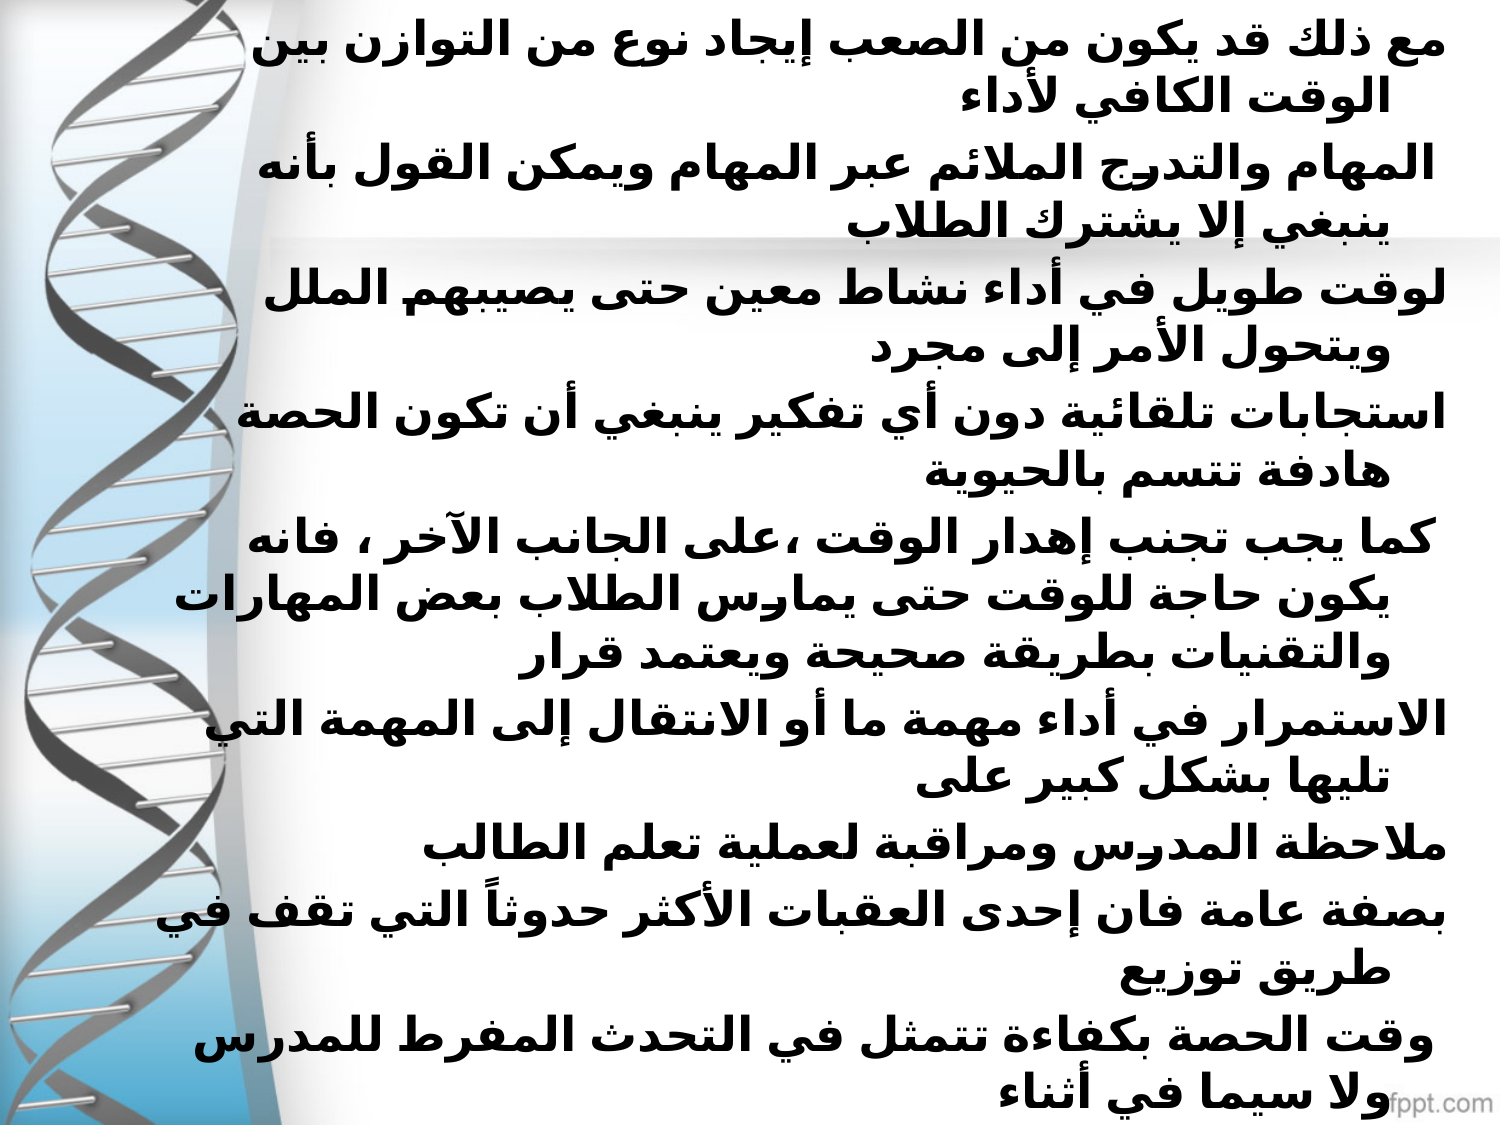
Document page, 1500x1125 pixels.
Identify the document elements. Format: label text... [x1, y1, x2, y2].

list مع ذلك قد يكون من الصعب إيجاد نوع من التوازن بين الوقت الكافي لأداء المهام والتدرج الملائم عبر المهام ويمكن القول بأنه ينبغي إلا يشترك الطلاب لوقت طويل في أداء نشاط معين حتى يصيبهم الملل ويتحول الأمر إلى مجرد استجابات تلقائية دون أي تفكير ينبغي أن تكون الحصة هادفة تتسم بالحيوية كما يجب تجنب إهدار الوقت ،على الجانب الآخر ، فانه يكون حاجة للوقت حتى يمارس الطلاب بعض المهارات والتقنيات بطريقة صحيحة ويعتمد قرار الاستمرار في أداء مهمة ما أو الانتقال إلى المهمة التي تليها بشكل كبير على ملاحظة المدرس ومراقبة لعملية تعلم الطالب بصفة عامة فان إحدى العقبات الأكثر حدوثاً التي تقف في طريق توزيع وقت الحصة بكفاءة تتمثل في التحدث المفرط للمدرس ولا سيما في أثناء مقدمات الحصص ، ذلك لأن المدرسين غير ذوي الخبرة يميلون بصفة خاصة إلى التحدث لفترات طويلة من الوقت عندما يكون من الأفضل لتحقيق التعلم الانتقال إلى المدرسة الفعلية للنشاط ، ومن هذه الزاوية يقترح أحد المتخصصين أنه ينبغي أن يحدد المدرسون مقدار الوقت الذي يقضونه في الحديث المتواصل بما لا يزيد عن دقيقة ونصف الدقيقة لكل عام من متوسط عمر طلاب الفصل . [114, 0, 1465, 1125]
